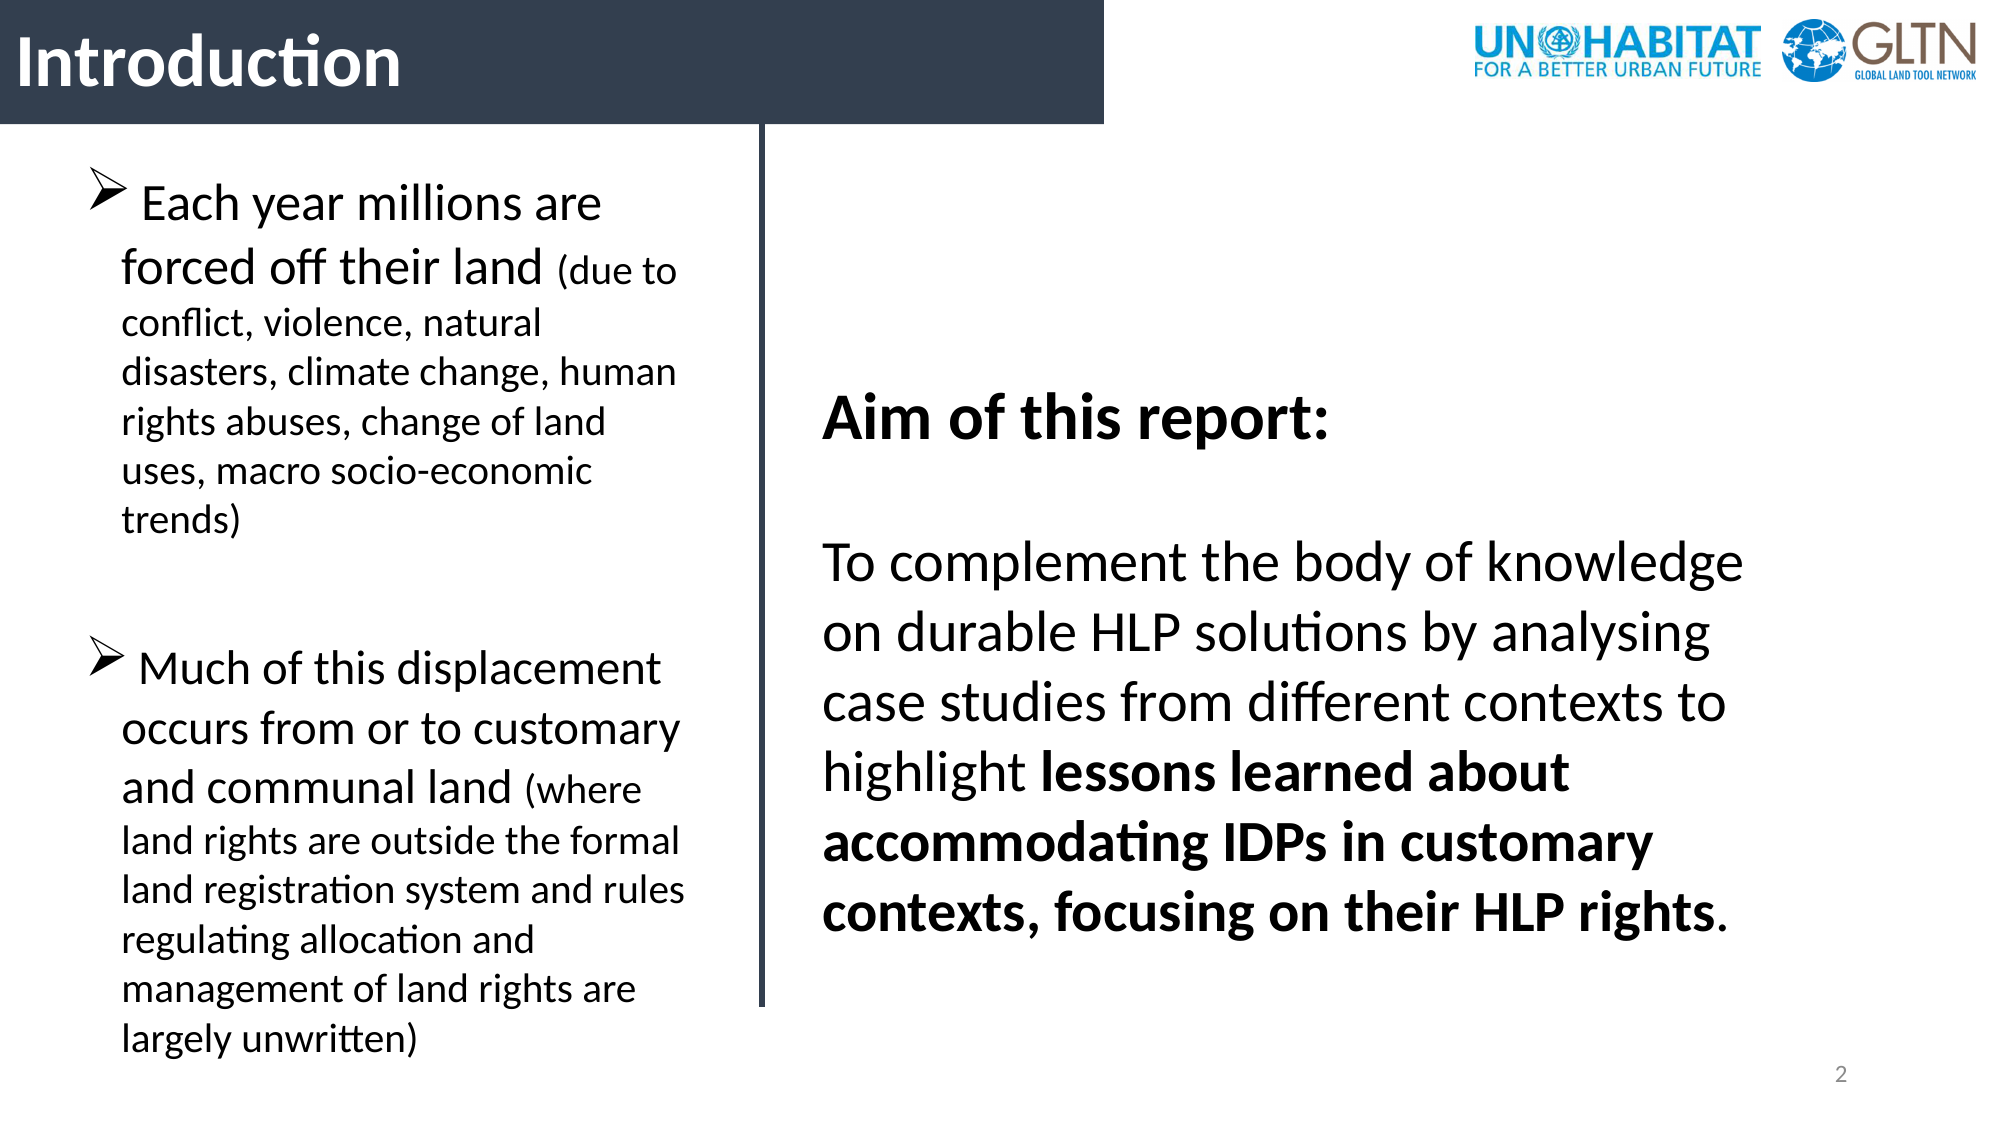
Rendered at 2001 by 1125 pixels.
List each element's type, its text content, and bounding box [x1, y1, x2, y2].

text_box [762, 260, 1930, 994]
text_box Aim of this report: To complement the body of knowledge on durable HLP solutions by analysing case studies from different contexts to highlight lessons learned about accommodating IDPs in customary contexts, focusing on their HLP rights. [807, 365, 1817, 951]
slide_number 2 [1412, 1042, 1863, 1103]
picture [1782, 19, 1976, 83]
list Each year millions are forced off their land (due to conflict, violence, natural disasters, climate change, human rights abuses, change of land uses, macro socio-economic trends) Much of this displacement occurs from or to customary and communal land (where land rights are outside the formal land registration system and rules regulating allocation and management of land rights are largely unwritten) [70, 152, 717, 1069]
text_box Introduction [0, 0, 1104, 125]
picture [1475, 23, 1761, 79]
